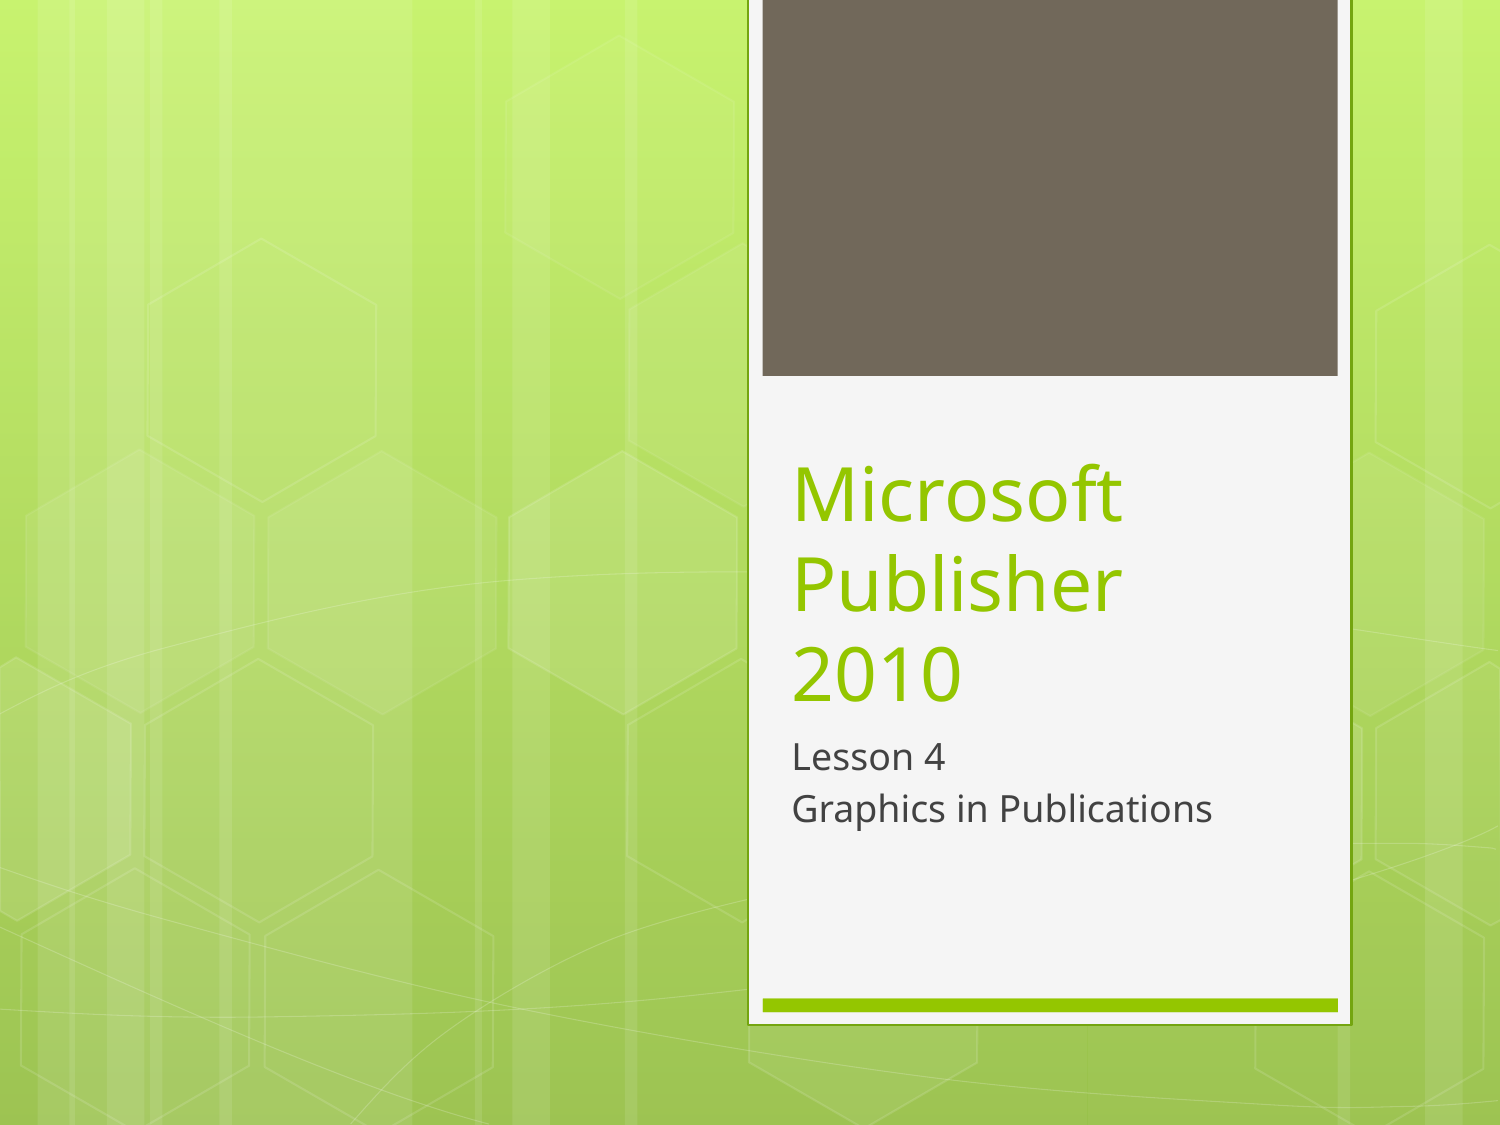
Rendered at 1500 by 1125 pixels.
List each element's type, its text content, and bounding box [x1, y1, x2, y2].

subtitle Lesson 4 Graphics in Publications [776, 725, 1320, 933]
title Microsoft Publisher 2010 [776, 444, 1320, 724]
